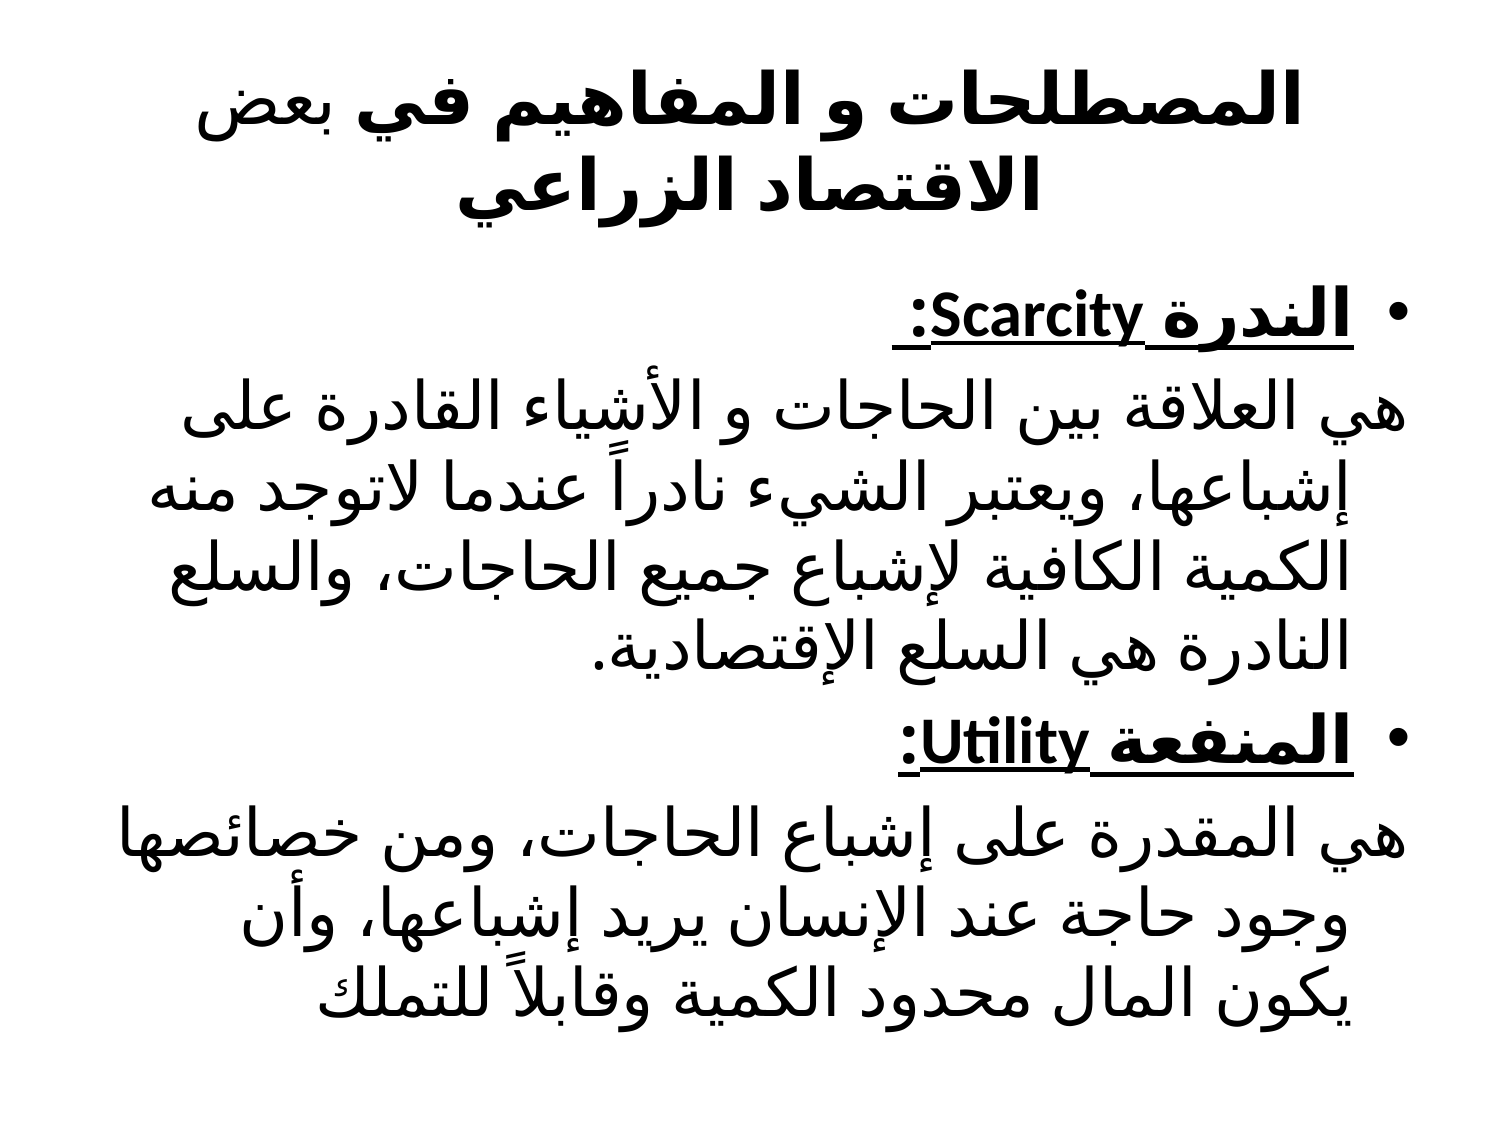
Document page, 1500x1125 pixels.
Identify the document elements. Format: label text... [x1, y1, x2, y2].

list الندرة Scarcity: هي العلاقة بين الحاجات و الأشياء القادرة على إشباعها، ويعتبر الشيء نادراً عندما لاتوجد منه الكمية الكافية لإشباع جميع الحاجات، والسلع النادرة هي السلع الإقتصادية. المنفعة Utility: هي المقدرة على إشباع الحاجات، ومن خصائصها وجود حاجة عند الإنسان يريد إشباعها، وأن يكون المال محدود الكمية وقابلاً للتملك [75, 262, 1425, 1005]
title المصطلحات و المفاهيم في بعض الاقتصاد الزراعي [75, 45, 1425, 233]
